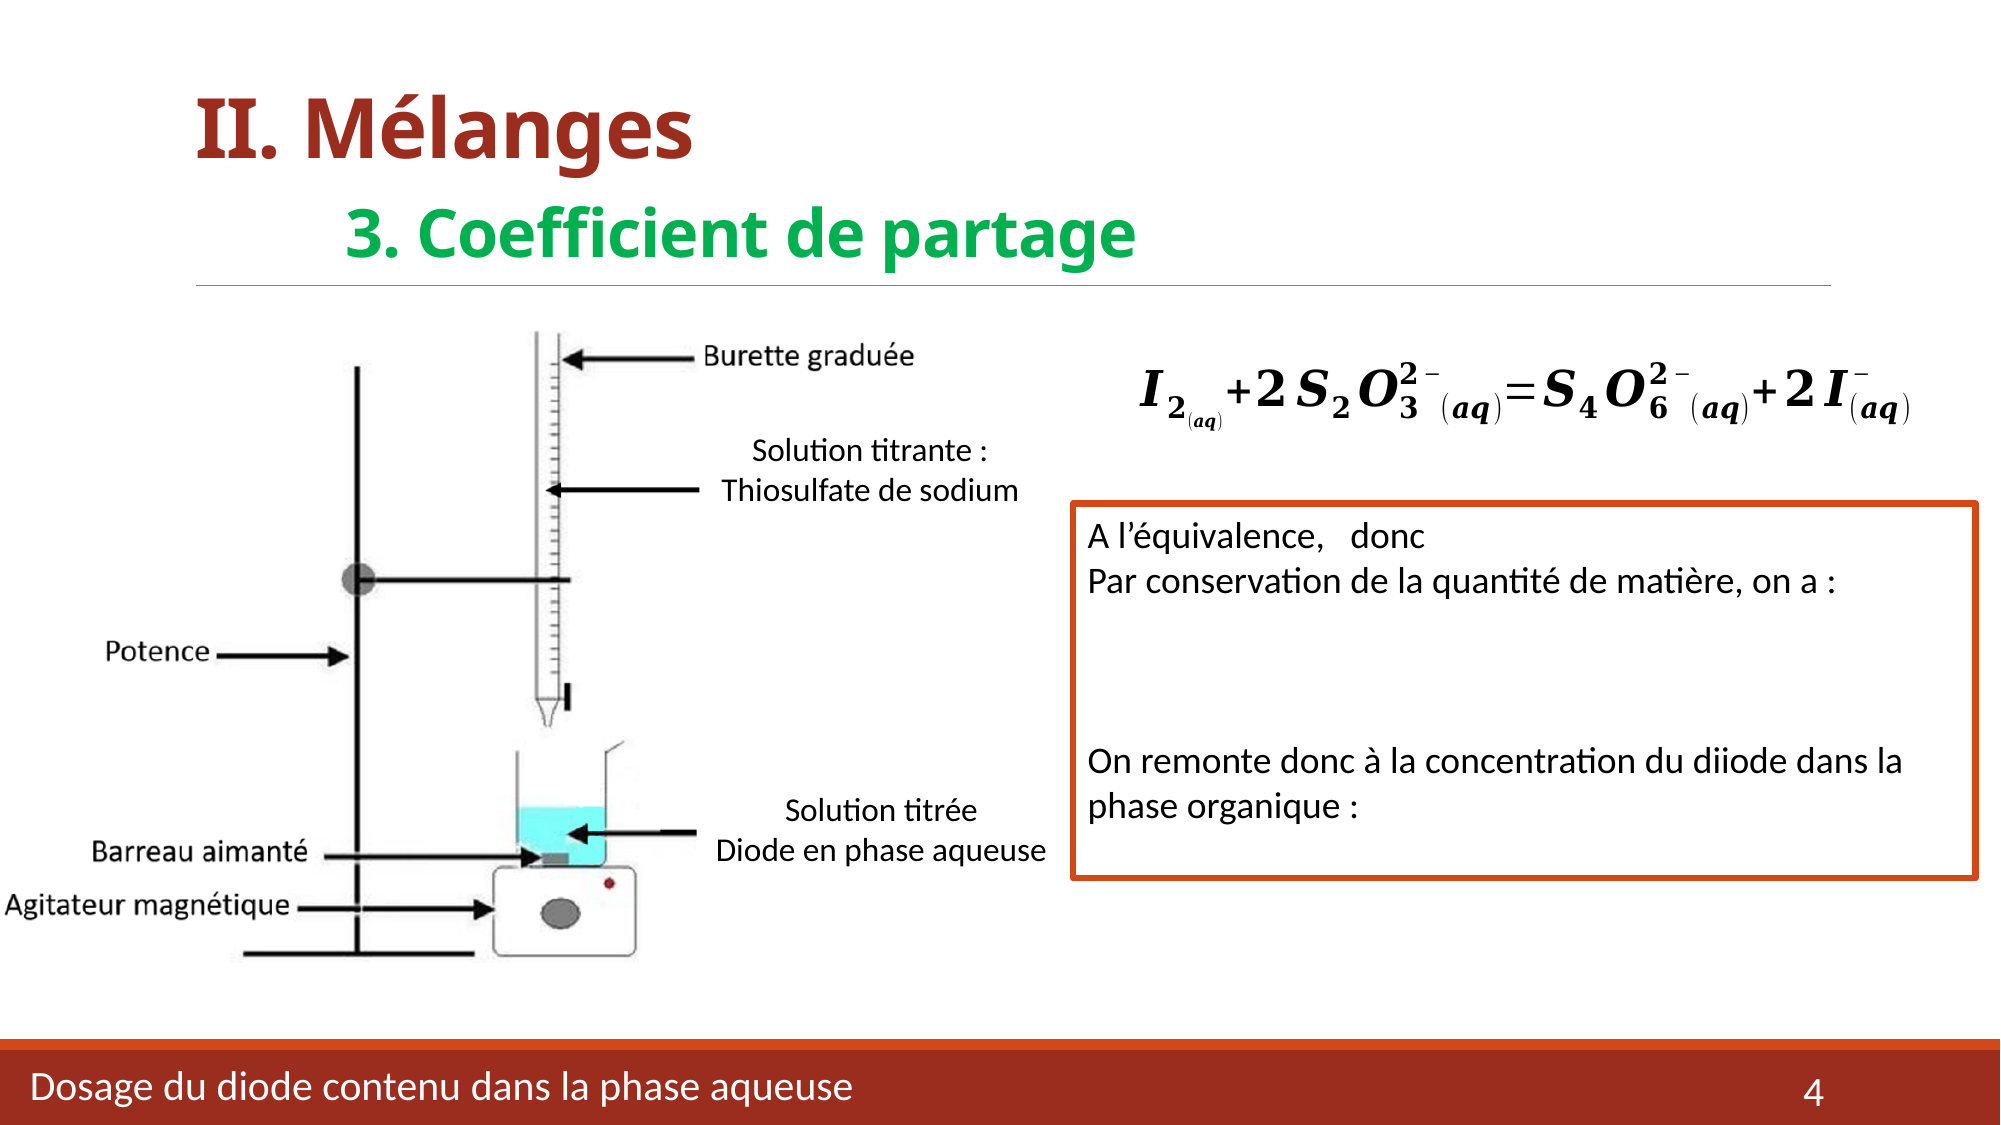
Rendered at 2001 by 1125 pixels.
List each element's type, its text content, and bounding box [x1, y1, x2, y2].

title II. Mélanges 3. Coefficient de partage [180, 47, 1830, 285]
slide_number 4 [1778, 1059, 1840, 1120]
text_box Dosage du diode contenu dans la phase aqueuse [0, 1056, 1778, 1125]
picture [1, 324, 1220, 966]
